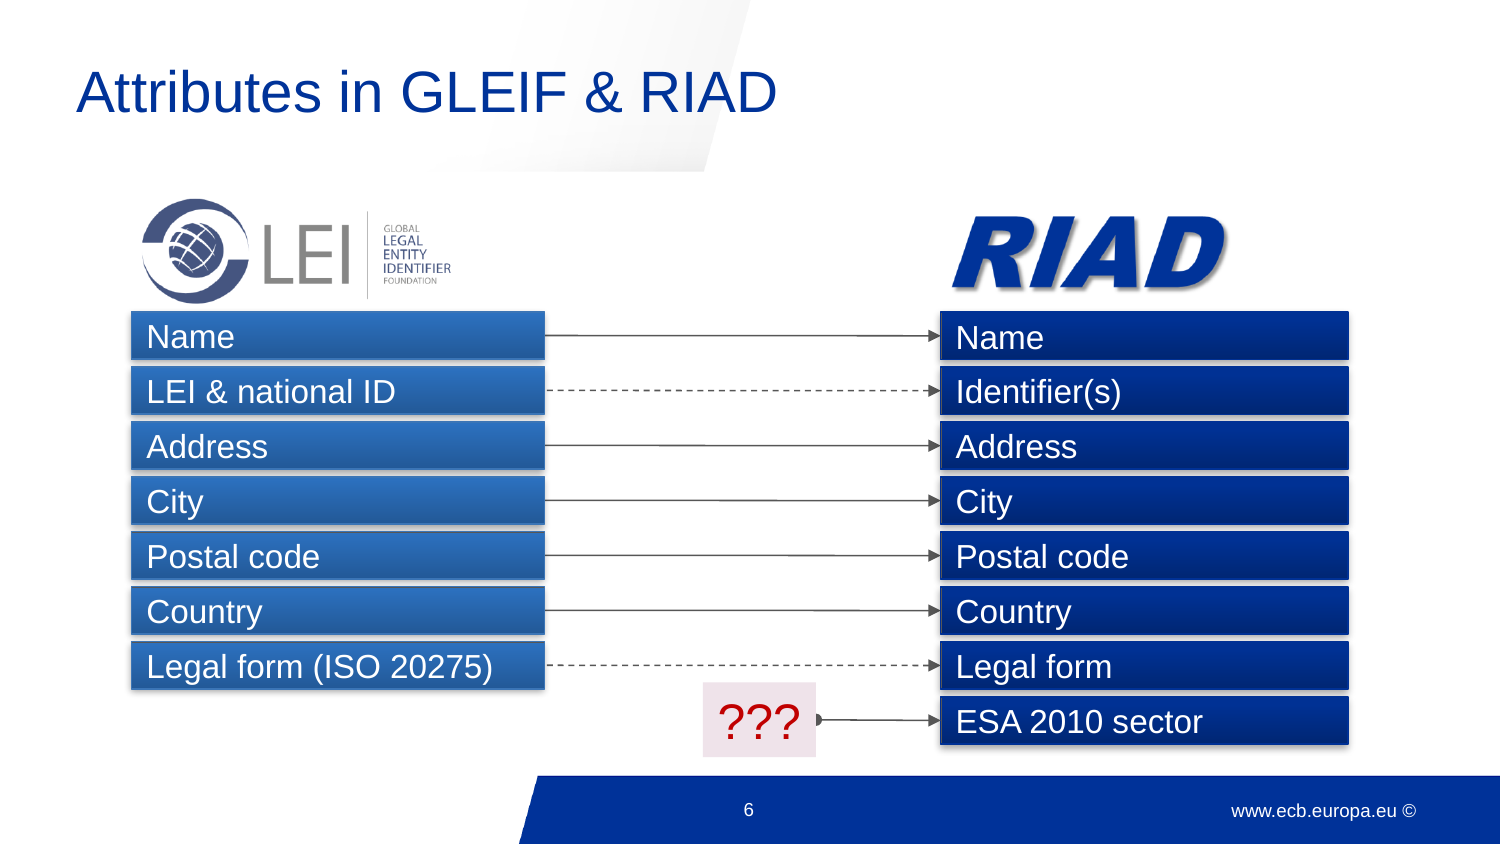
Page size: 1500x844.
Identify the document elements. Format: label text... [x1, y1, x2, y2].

text_box Name [940, 311, 1349, 360]
text_box Name [131, 311, 545, 360]
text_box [131, 366, 1349, 415]
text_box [131, 641, 1349, 690]
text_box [701, 682, 1349, 759]
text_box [131, 421, 1349, 635]
picture [0, 0, 1500, 844]
title Attributes in GLEIF & RIAD [76, 67, 1455, 172]
slide_number 6 [714, 796, 783, 820]
